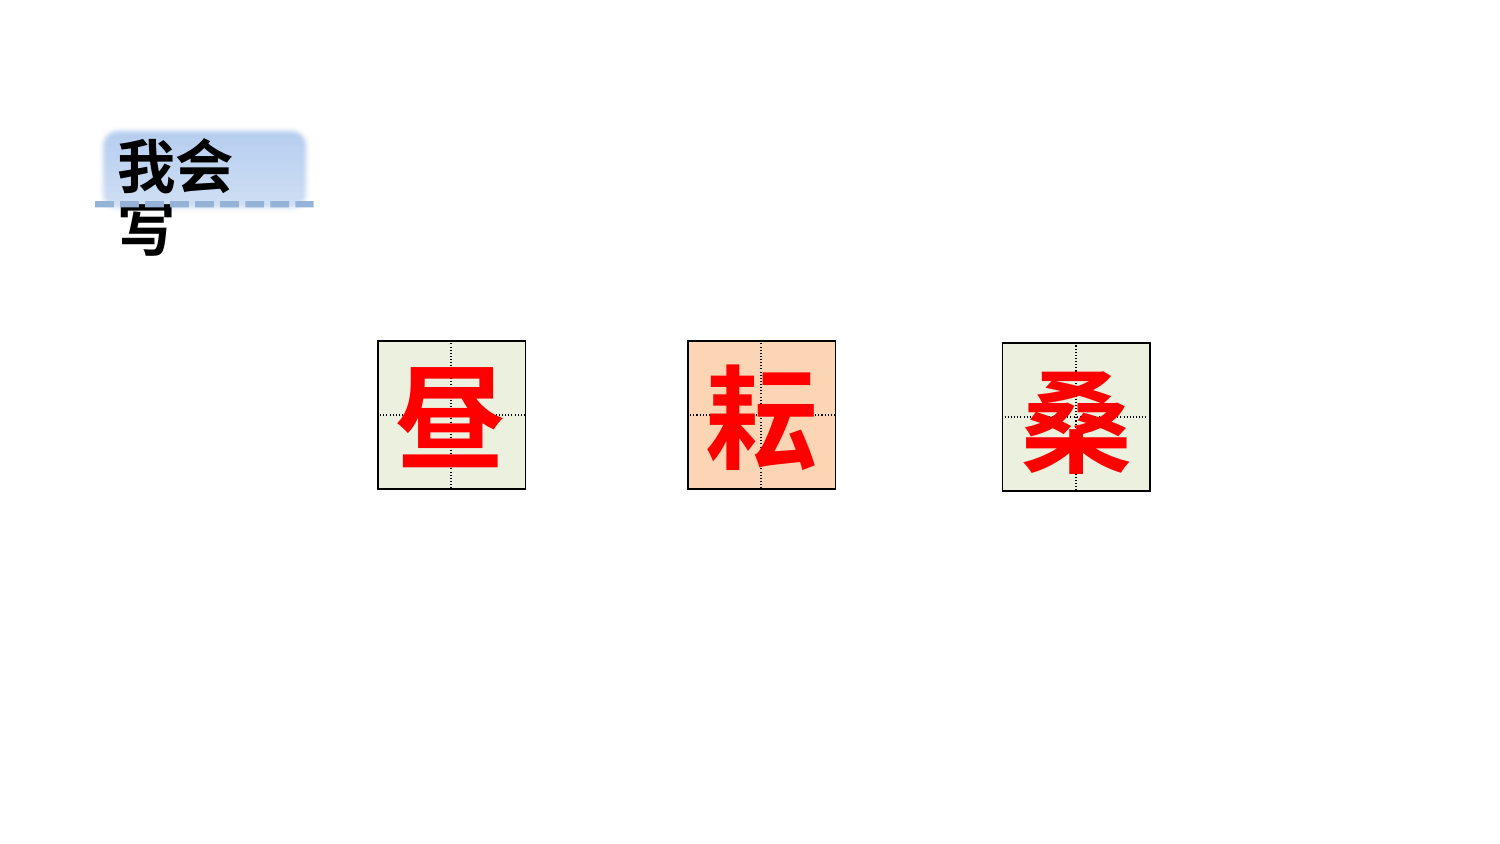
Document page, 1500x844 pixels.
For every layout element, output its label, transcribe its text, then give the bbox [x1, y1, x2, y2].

text_box 昼 [380, 340, 523, 491]
text_box 耘 [690, 340, 833, 491]
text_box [94, 126, 314, 214]
text_box 桑 [1005, 344, 1148, 495]
